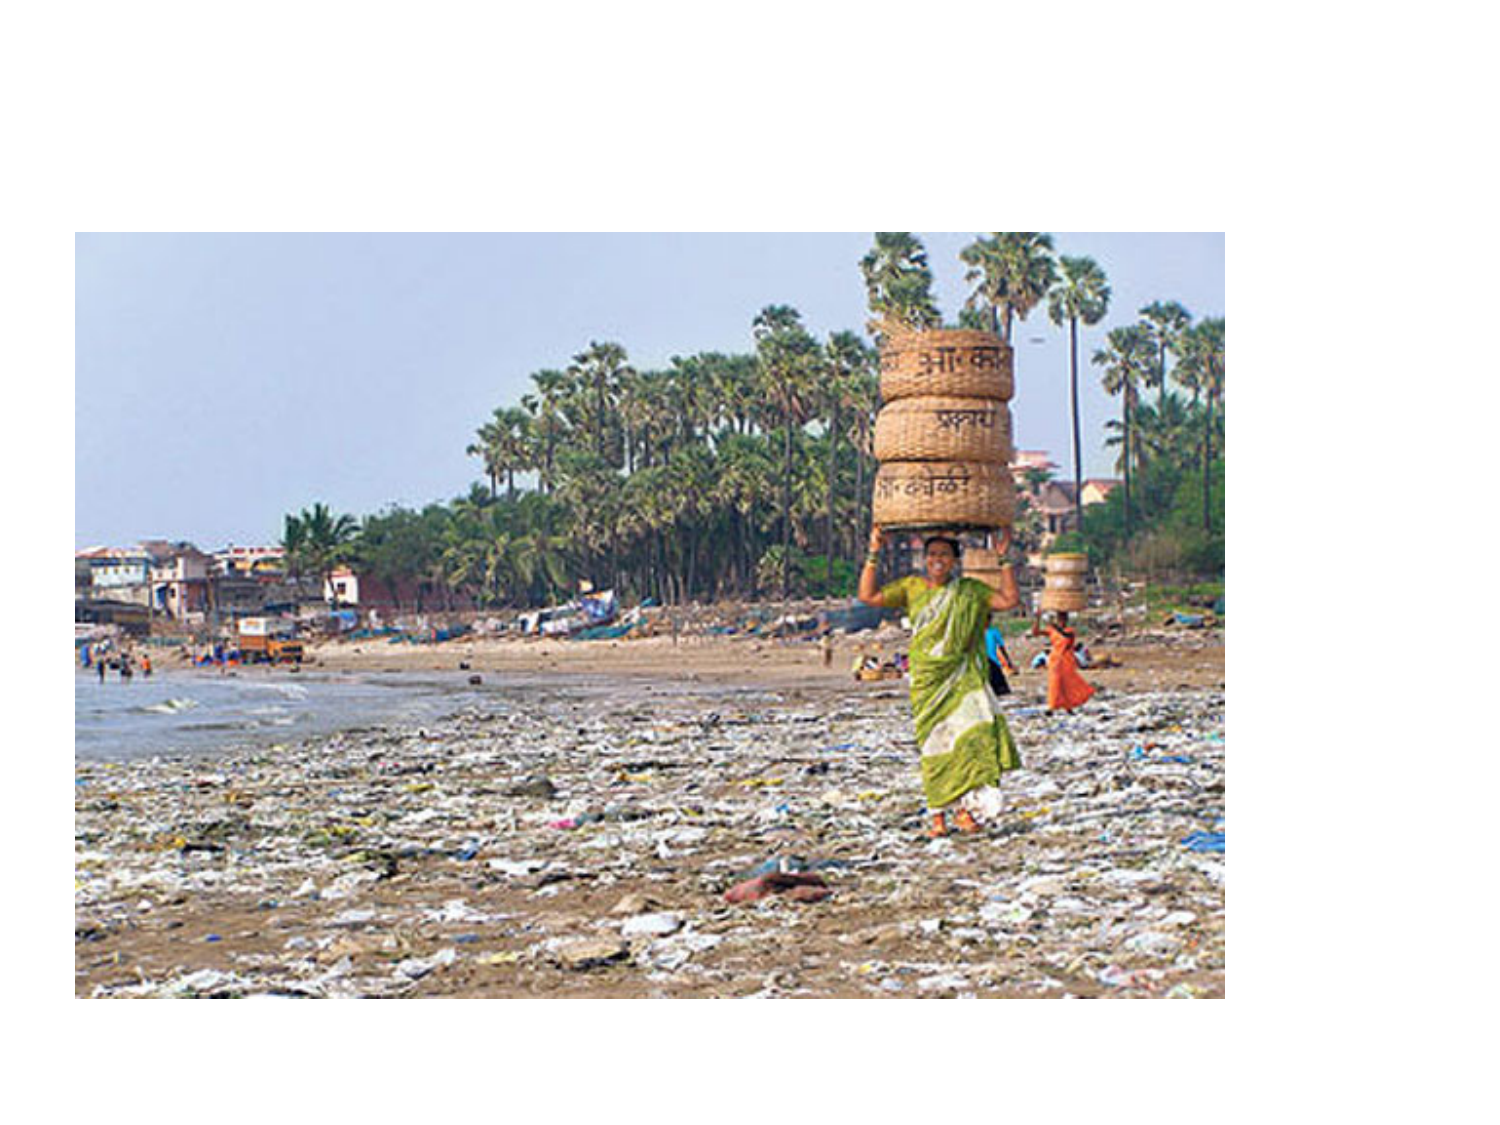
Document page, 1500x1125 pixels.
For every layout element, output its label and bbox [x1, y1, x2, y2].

picture [74, 232, 1226, 999]
